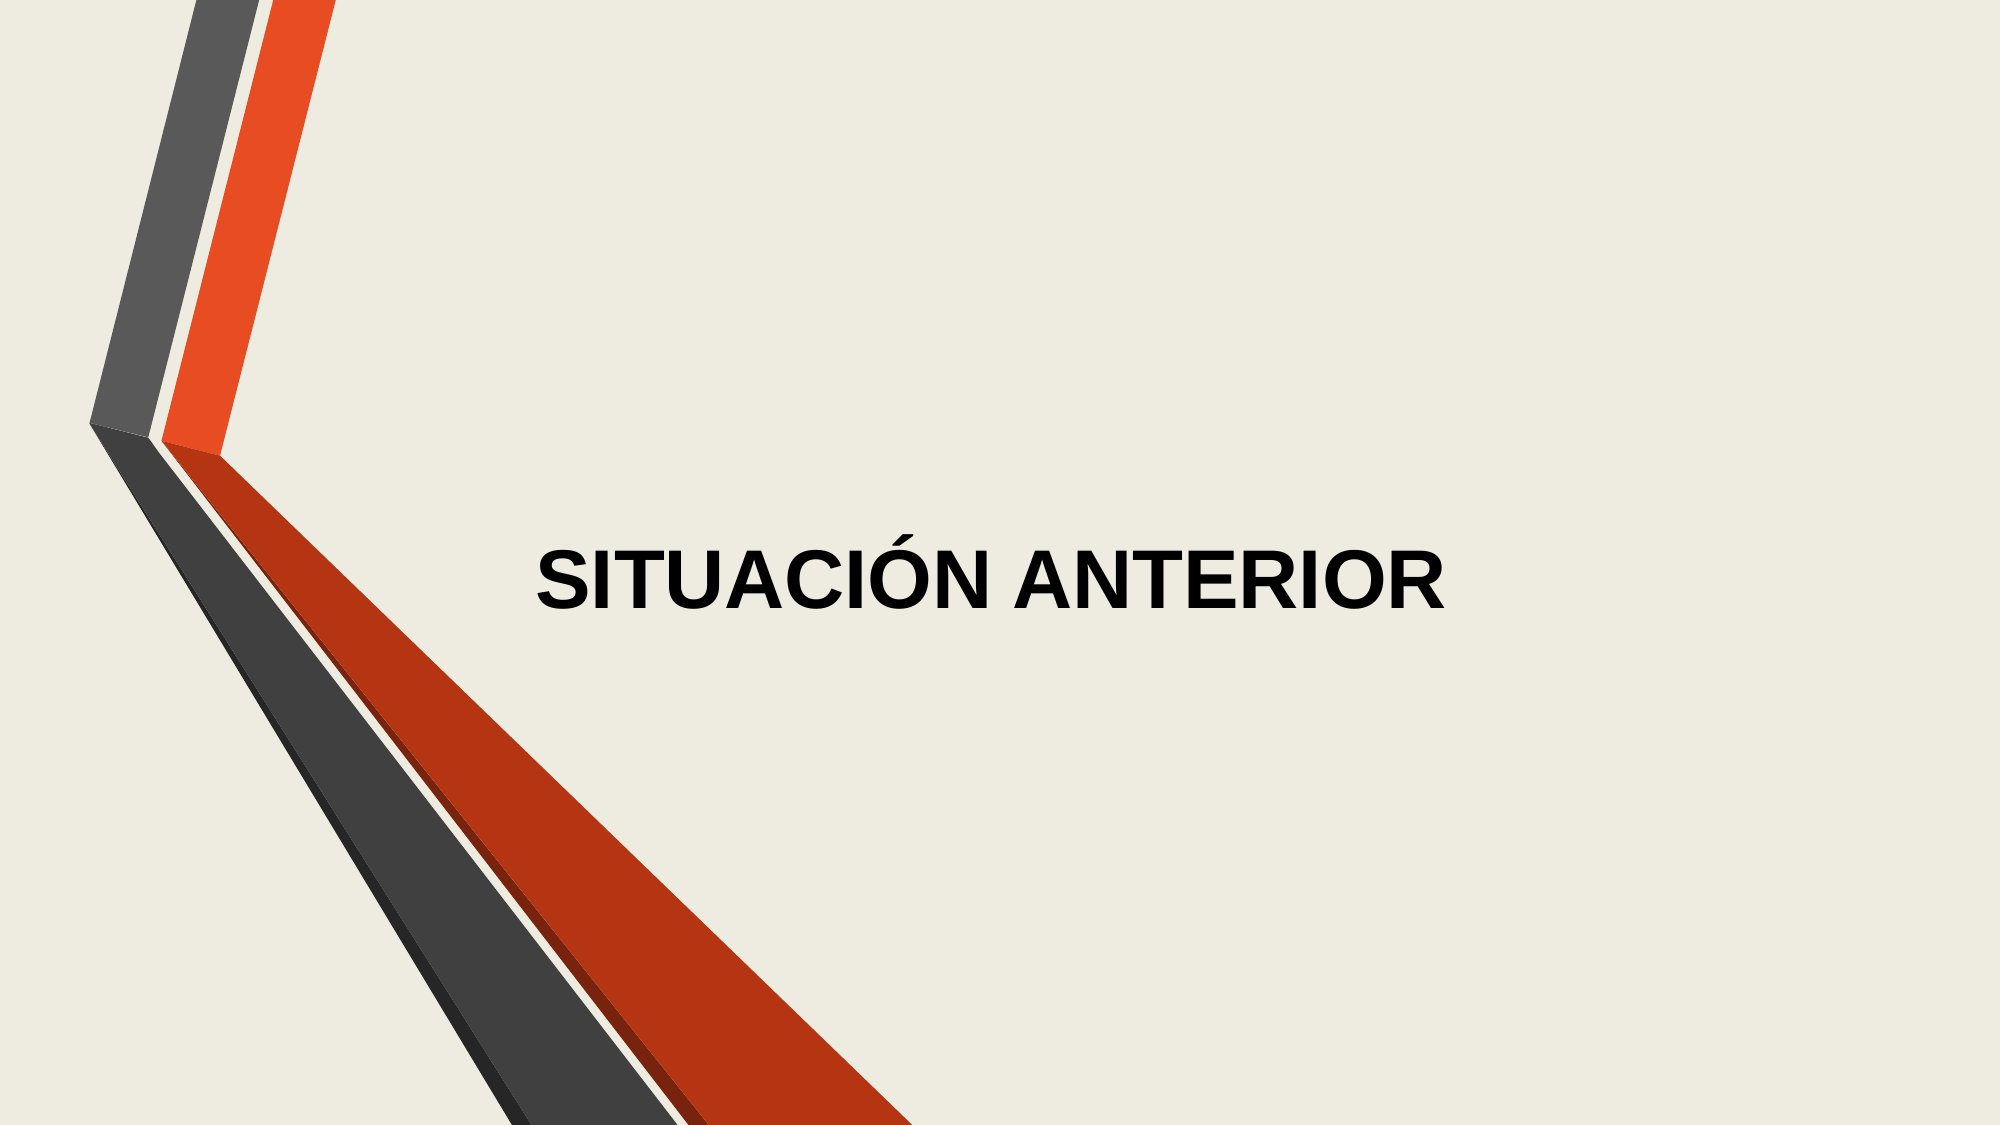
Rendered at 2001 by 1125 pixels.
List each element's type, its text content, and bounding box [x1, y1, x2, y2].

text_box SITUACIÓN ANTERIOR [520, 500, 1473, 632]
